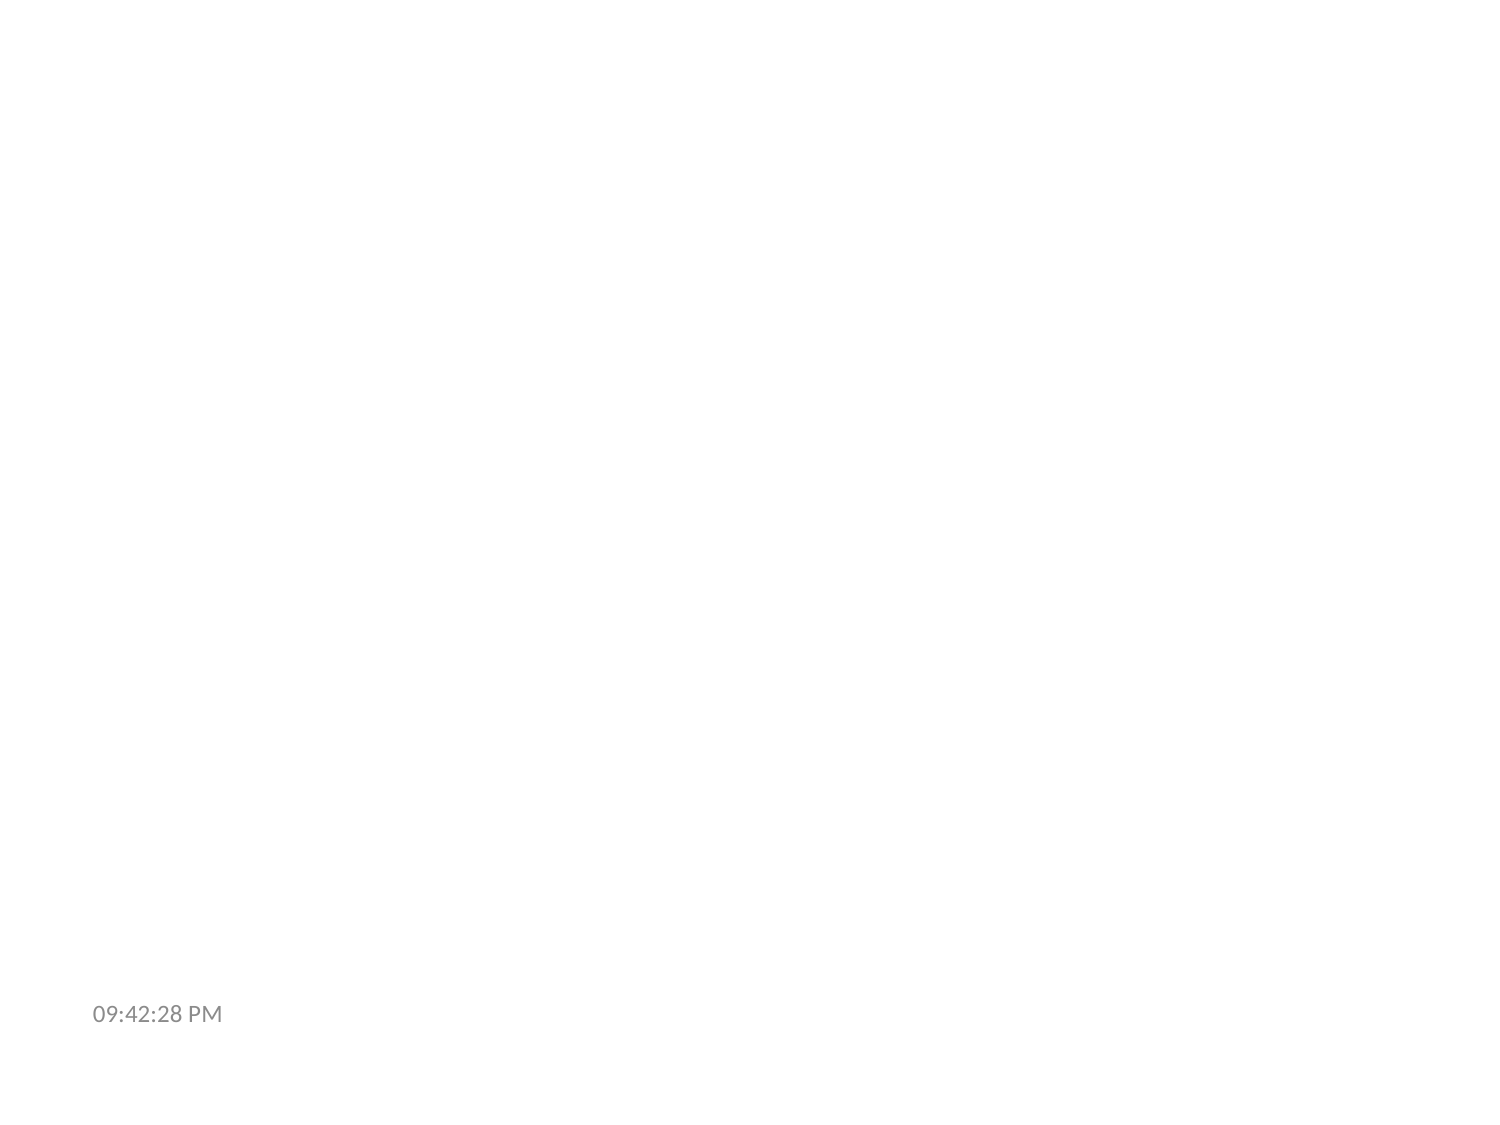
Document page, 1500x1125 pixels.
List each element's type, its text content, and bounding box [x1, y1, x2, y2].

text_box 3:35:09 PM [77, 982, 428, 1043]
